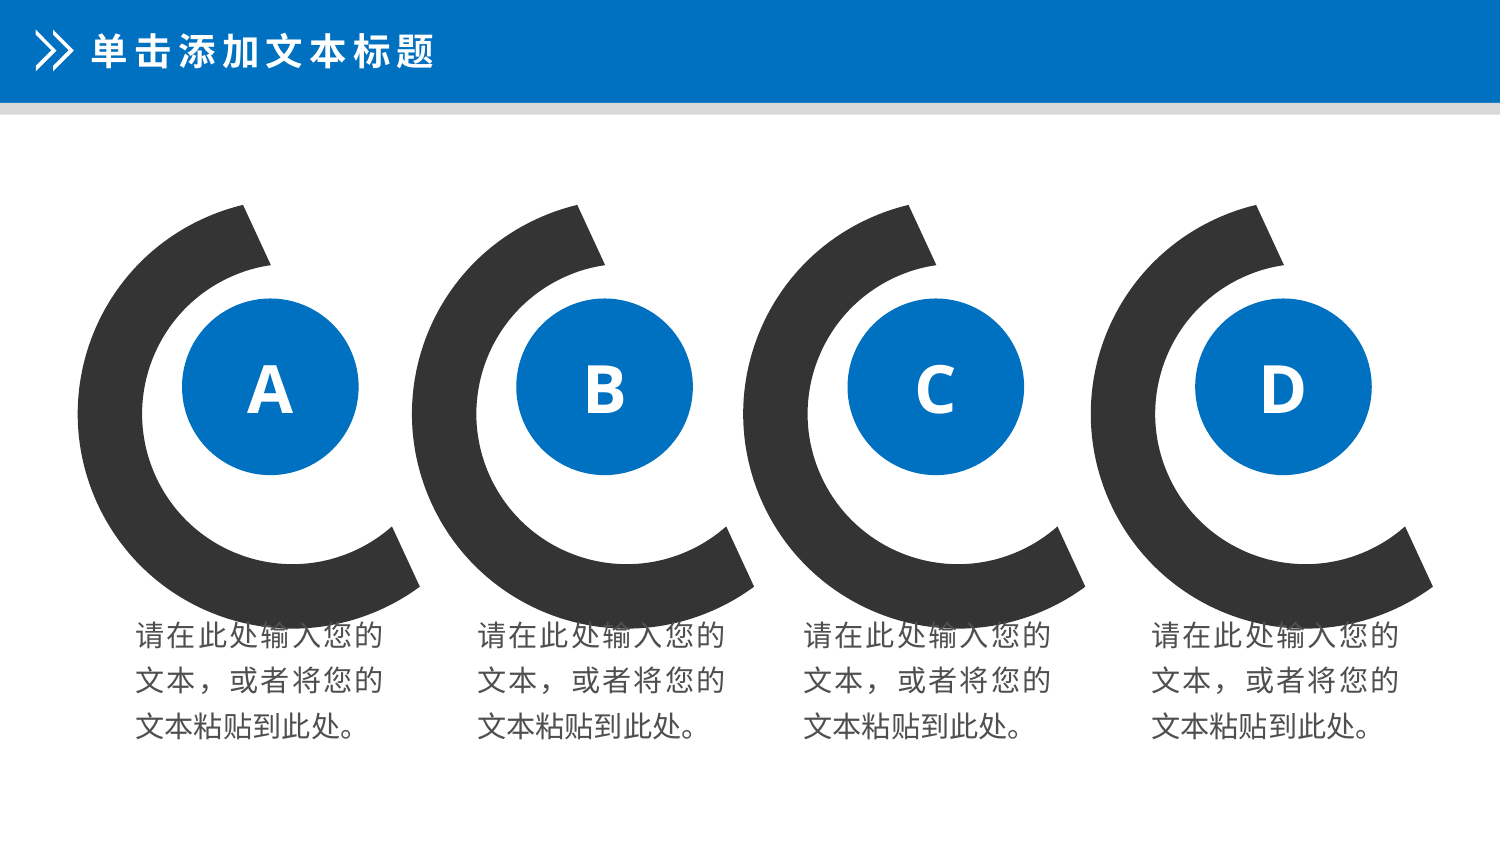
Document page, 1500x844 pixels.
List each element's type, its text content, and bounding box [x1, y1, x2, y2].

text_box [743, 204, 1086, 599]
text_box [1090, 204, 1433, 599]
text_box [20, 35, 69, 66]
text_box [77, 204, 420, 601]
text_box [847, 298, 1025, 476]
text_box 请在此处输入您的文本，或者将您的文本粘贴到此处。 [788, 599, 1067, 751]
text_box [0, 0, 1500, 101]
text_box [515, 298, 694, 476]
text_box 单击添加文本标题 [76, 20, 450, 80]
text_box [1194, 298, 1372, 476]
text_box [0, 101, 1500, 117]
text_box 请在此处输入您的文本，或者将您的文本粘贴到此处。 [1136, 599, 1415, 751]
text_box 请在此处输入您的文本，或者将您的文本粘贴到此处。 [120, 599, 399, 751]
text_box 请在此处输入您的文本，或者将您的文本粘贴到此处。 [462, 599, 741, 751]
text_box [411, 204, 755, 599]
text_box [181, 298, 359, 476]
